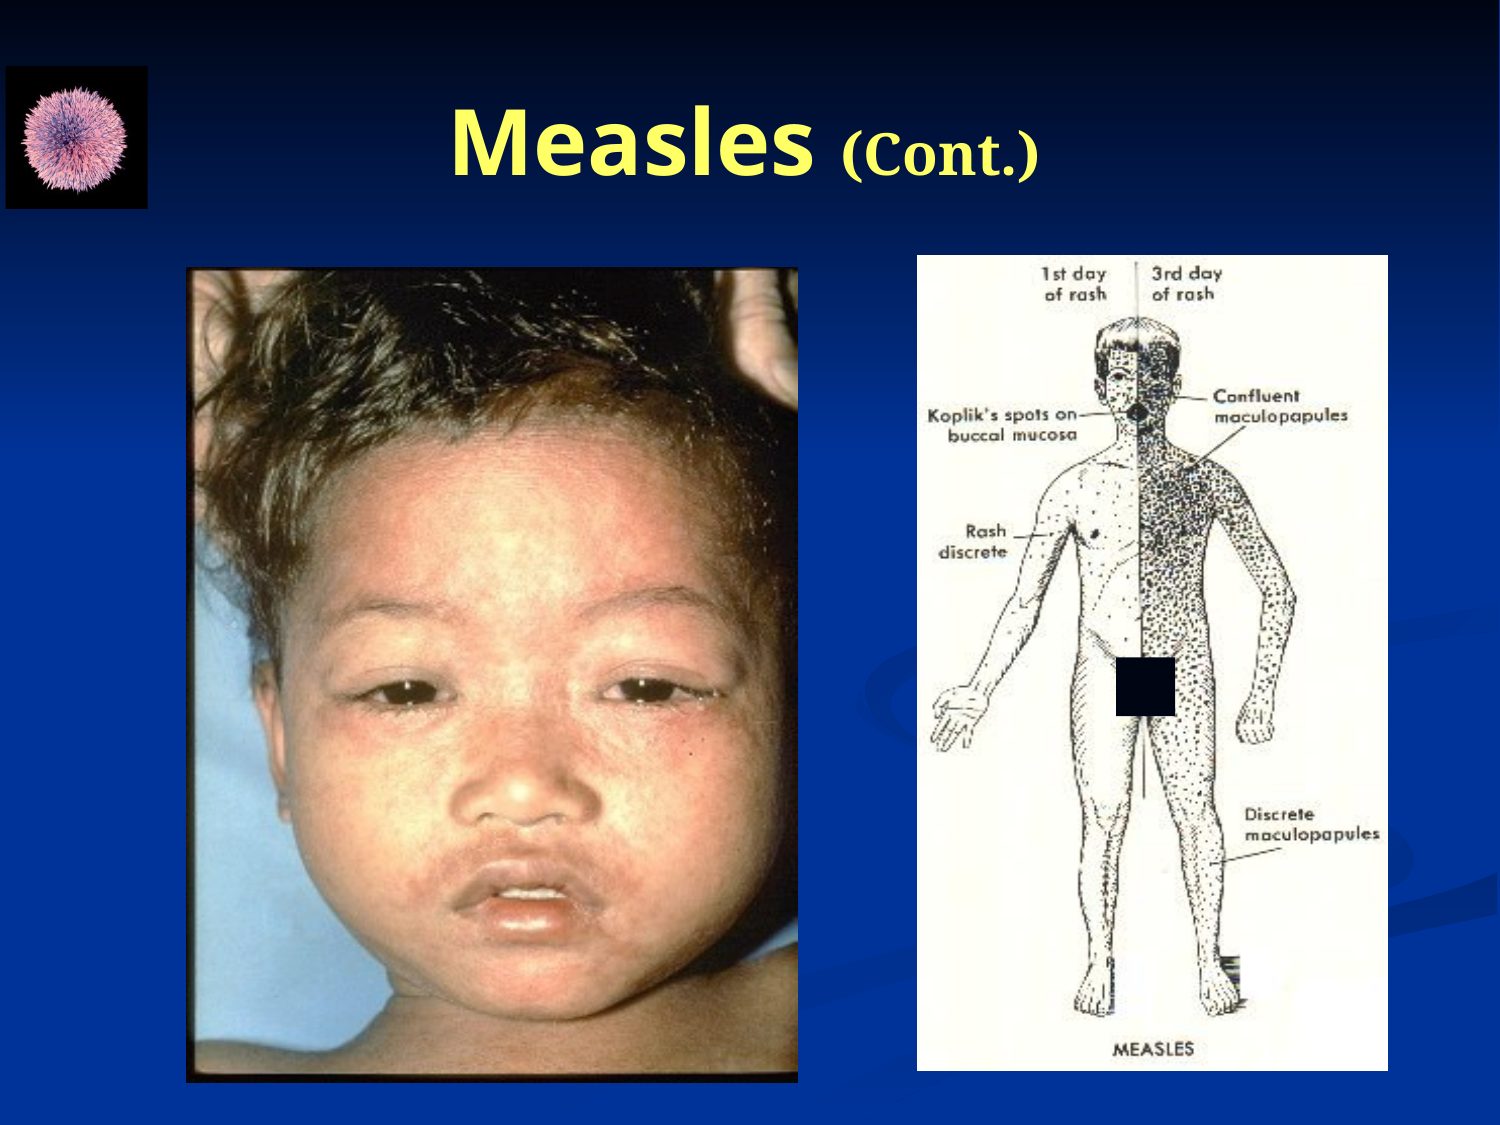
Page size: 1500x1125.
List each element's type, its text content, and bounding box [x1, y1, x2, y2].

picture [5, 66, 148, 209]
picture [917, 254, 1388, 1071]
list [186, 266, 798, 1083]
title Measles (Cont.) [159, 44, 1353, 233]
